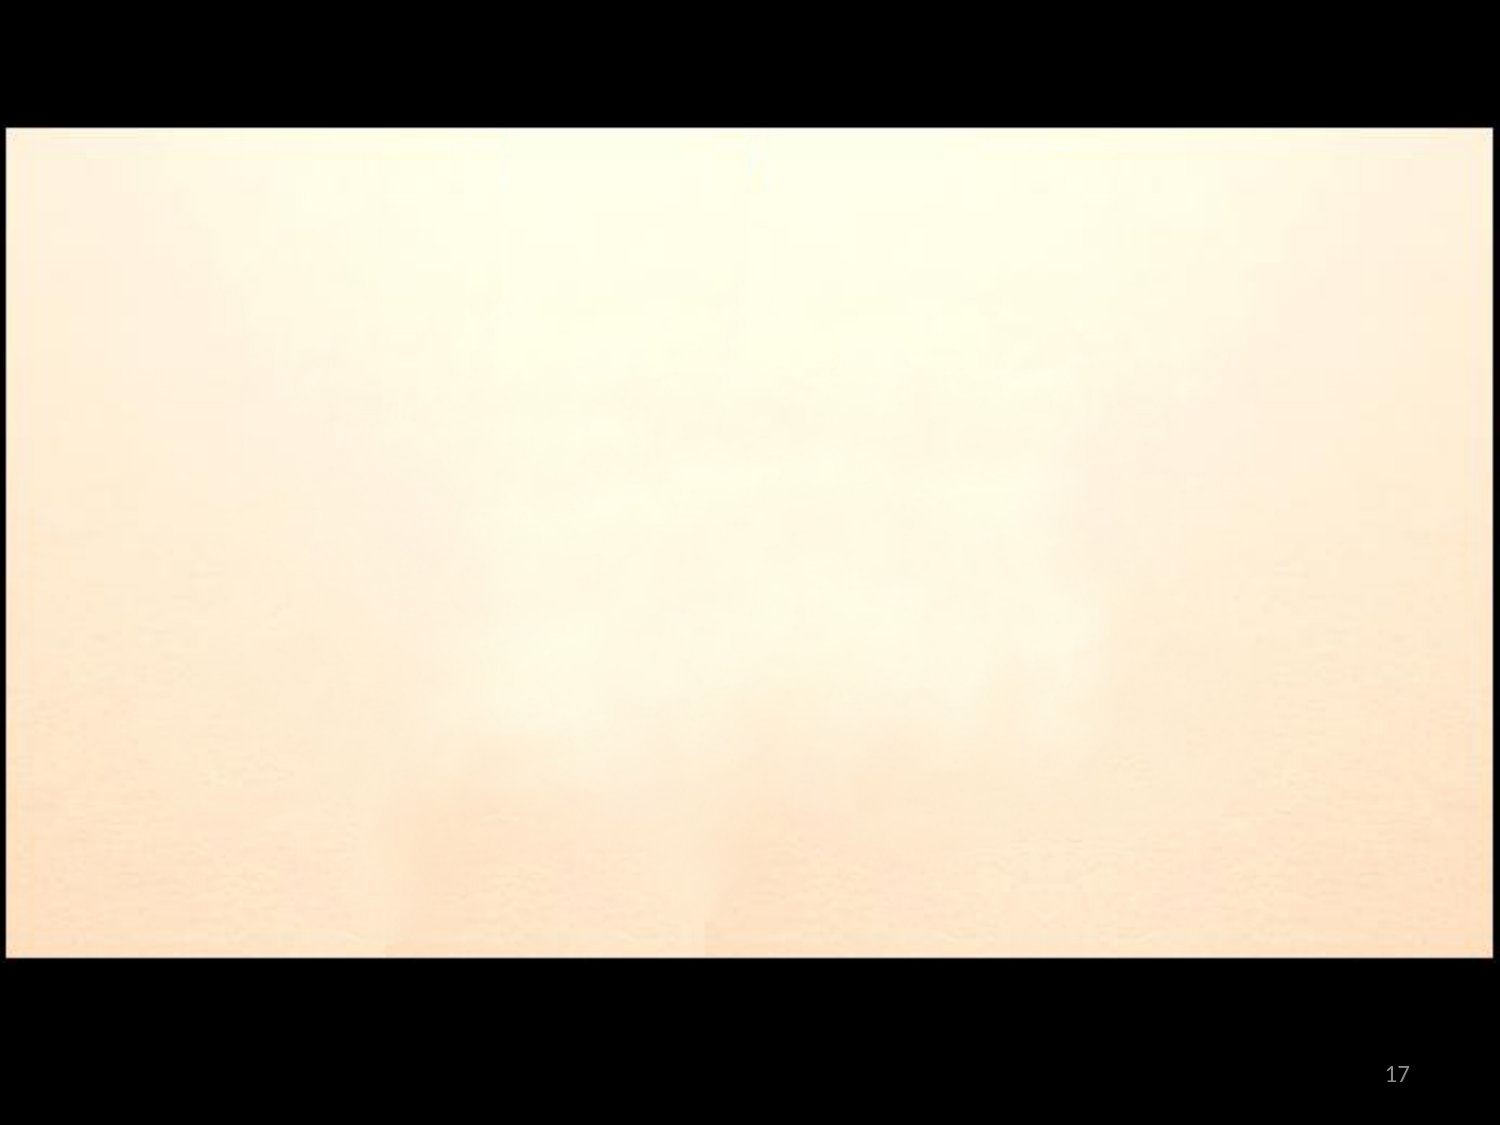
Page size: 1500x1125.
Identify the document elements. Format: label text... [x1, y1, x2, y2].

slide_number 17 [1074, 1042, 1425, 1103]
picture [0, 124, 1500, 963]
